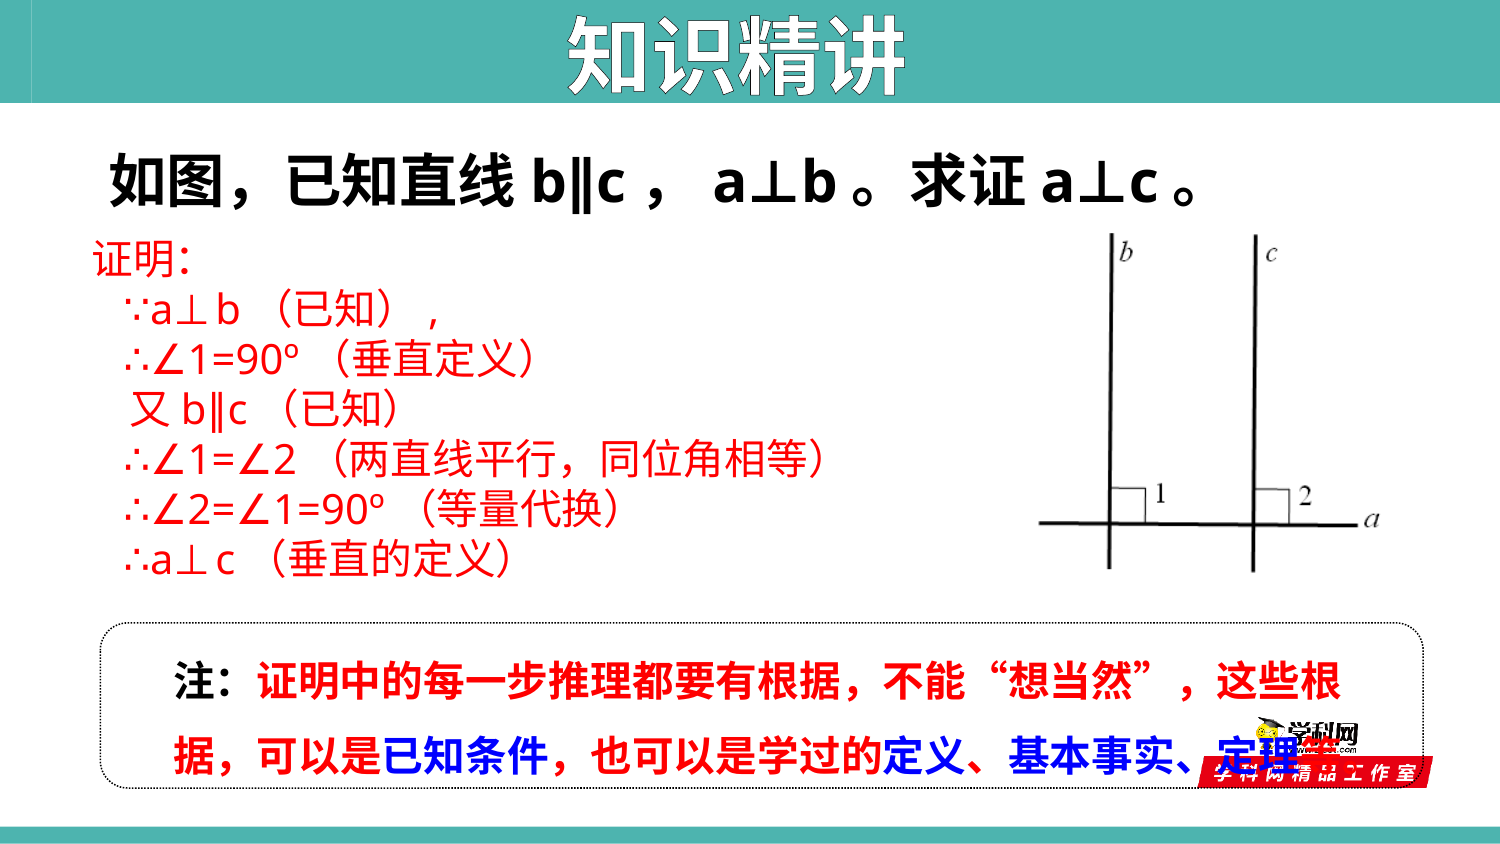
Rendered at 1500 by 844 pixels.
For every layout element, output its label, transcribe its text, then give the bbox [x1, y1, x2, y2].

text_box 如图，已知直线b∥c，a⊥b。求证a⊥c。 [53, 137, 1459, 222]
text_box 证明： ∵a⊥b（已知）, ∴∠1=90º（垂直定义） 又b∥c（已知） ∴∠1=∠2（两直线平行，同位角相等） ∴∠2=∠1=90º（等量代换） ∴a⊥c（垂直的定义） [76, 225, 1128, 591]
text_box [100, 622, 1424, 789]
picture [1025, 232, 1400, 584]
text_box 知识精讲 [554, 0, 920, 111]
picture [1424, 756, 1433, 788]
